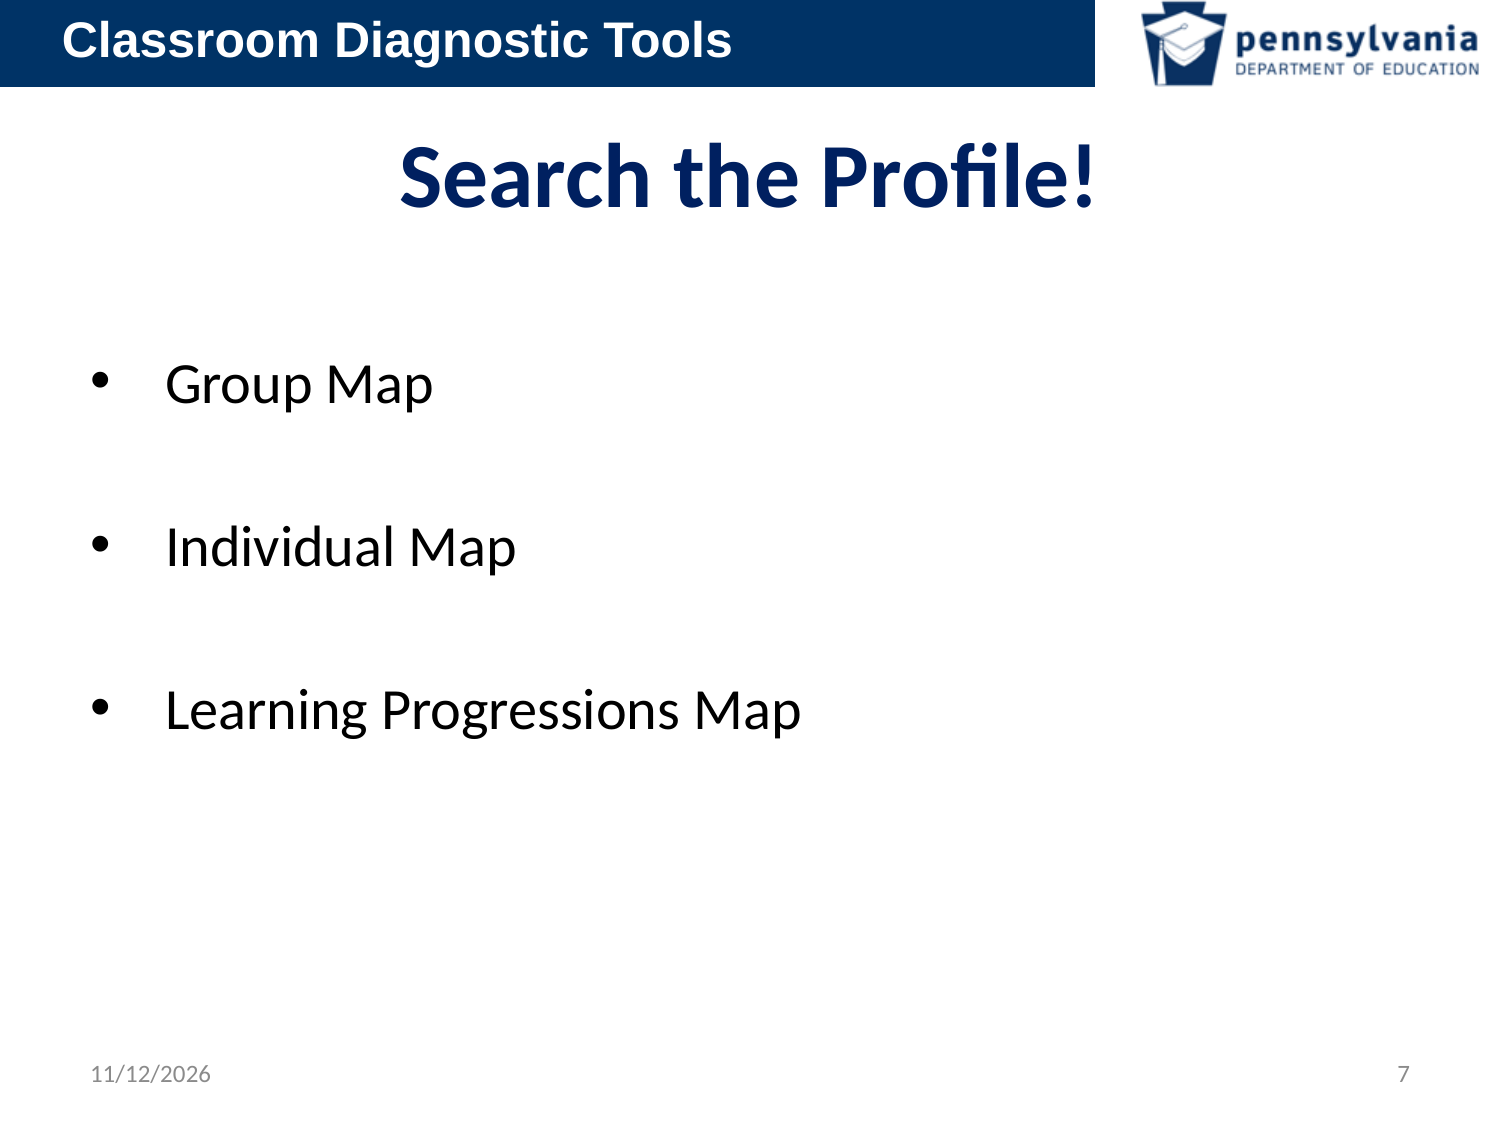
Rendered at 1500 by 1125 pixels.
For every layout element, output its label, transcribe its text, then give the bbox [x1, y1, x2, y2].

list Group Map Individual Map Learning Progressions Map [75, 337, 1425, 1005]
picture [1134, 0, 1485, 90]
slide_number 7 [1074, 1042, 1425, 1103]
title Search the Profile! [75, 77, 1425, 265]
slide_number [75, 1042, 425, 1103]
